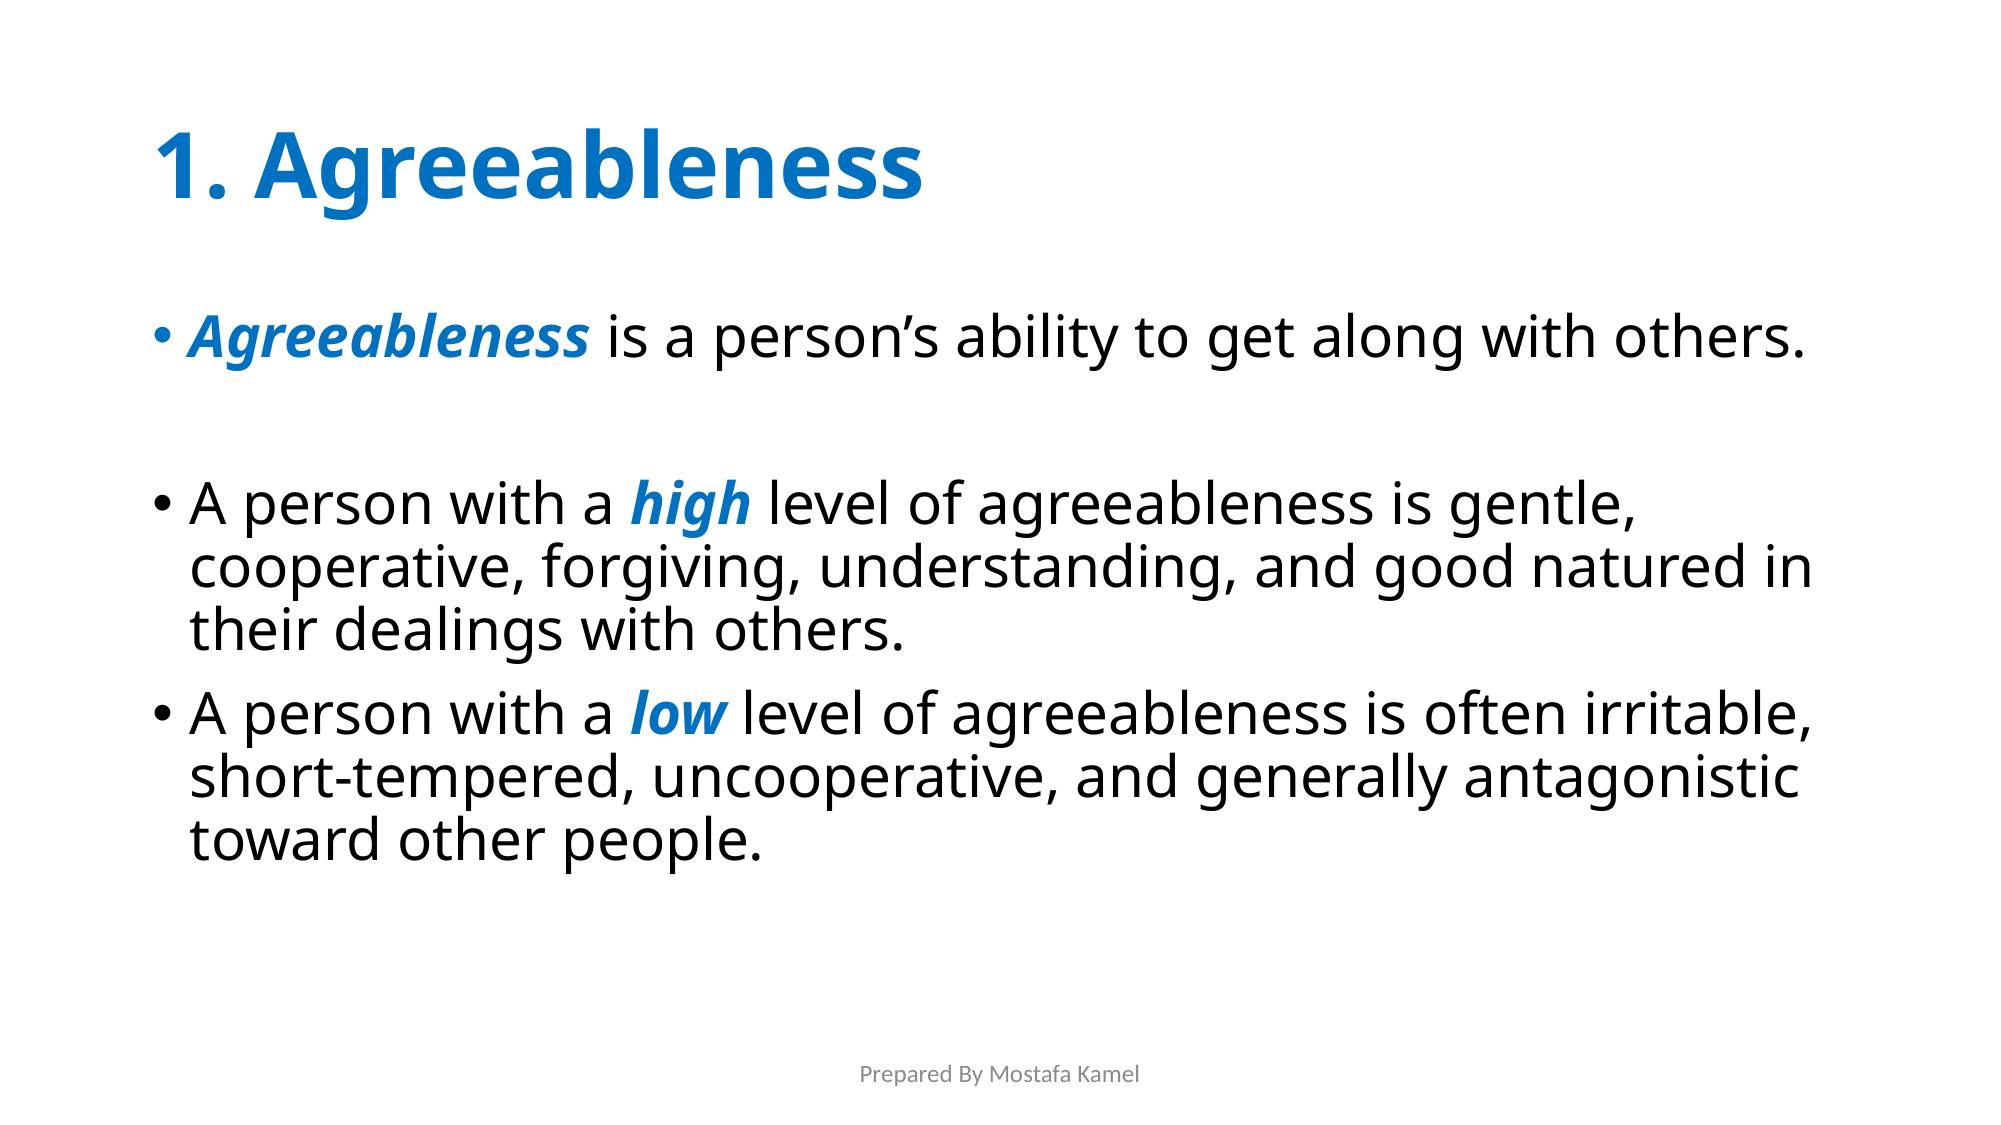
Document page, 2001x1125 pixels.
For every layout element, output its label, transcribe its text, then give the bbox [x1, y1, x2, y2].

footer Prepared By Mostafa Kamel [662, 1042, 1338, 1103]
title 1. Agreeableness [137, 59, 1863, 278]
list Agreeableness is a person’s ability to get along with others. A person with a high level of agreeableness is gentle, cooperative, forgiving, understanding, and good natured in their dealings with others. A person with a low level of agreeableness is often irritable, short-tempered, uncooperative, and generally antagonistic toward other people. [137, 299, 1863, 1014]
